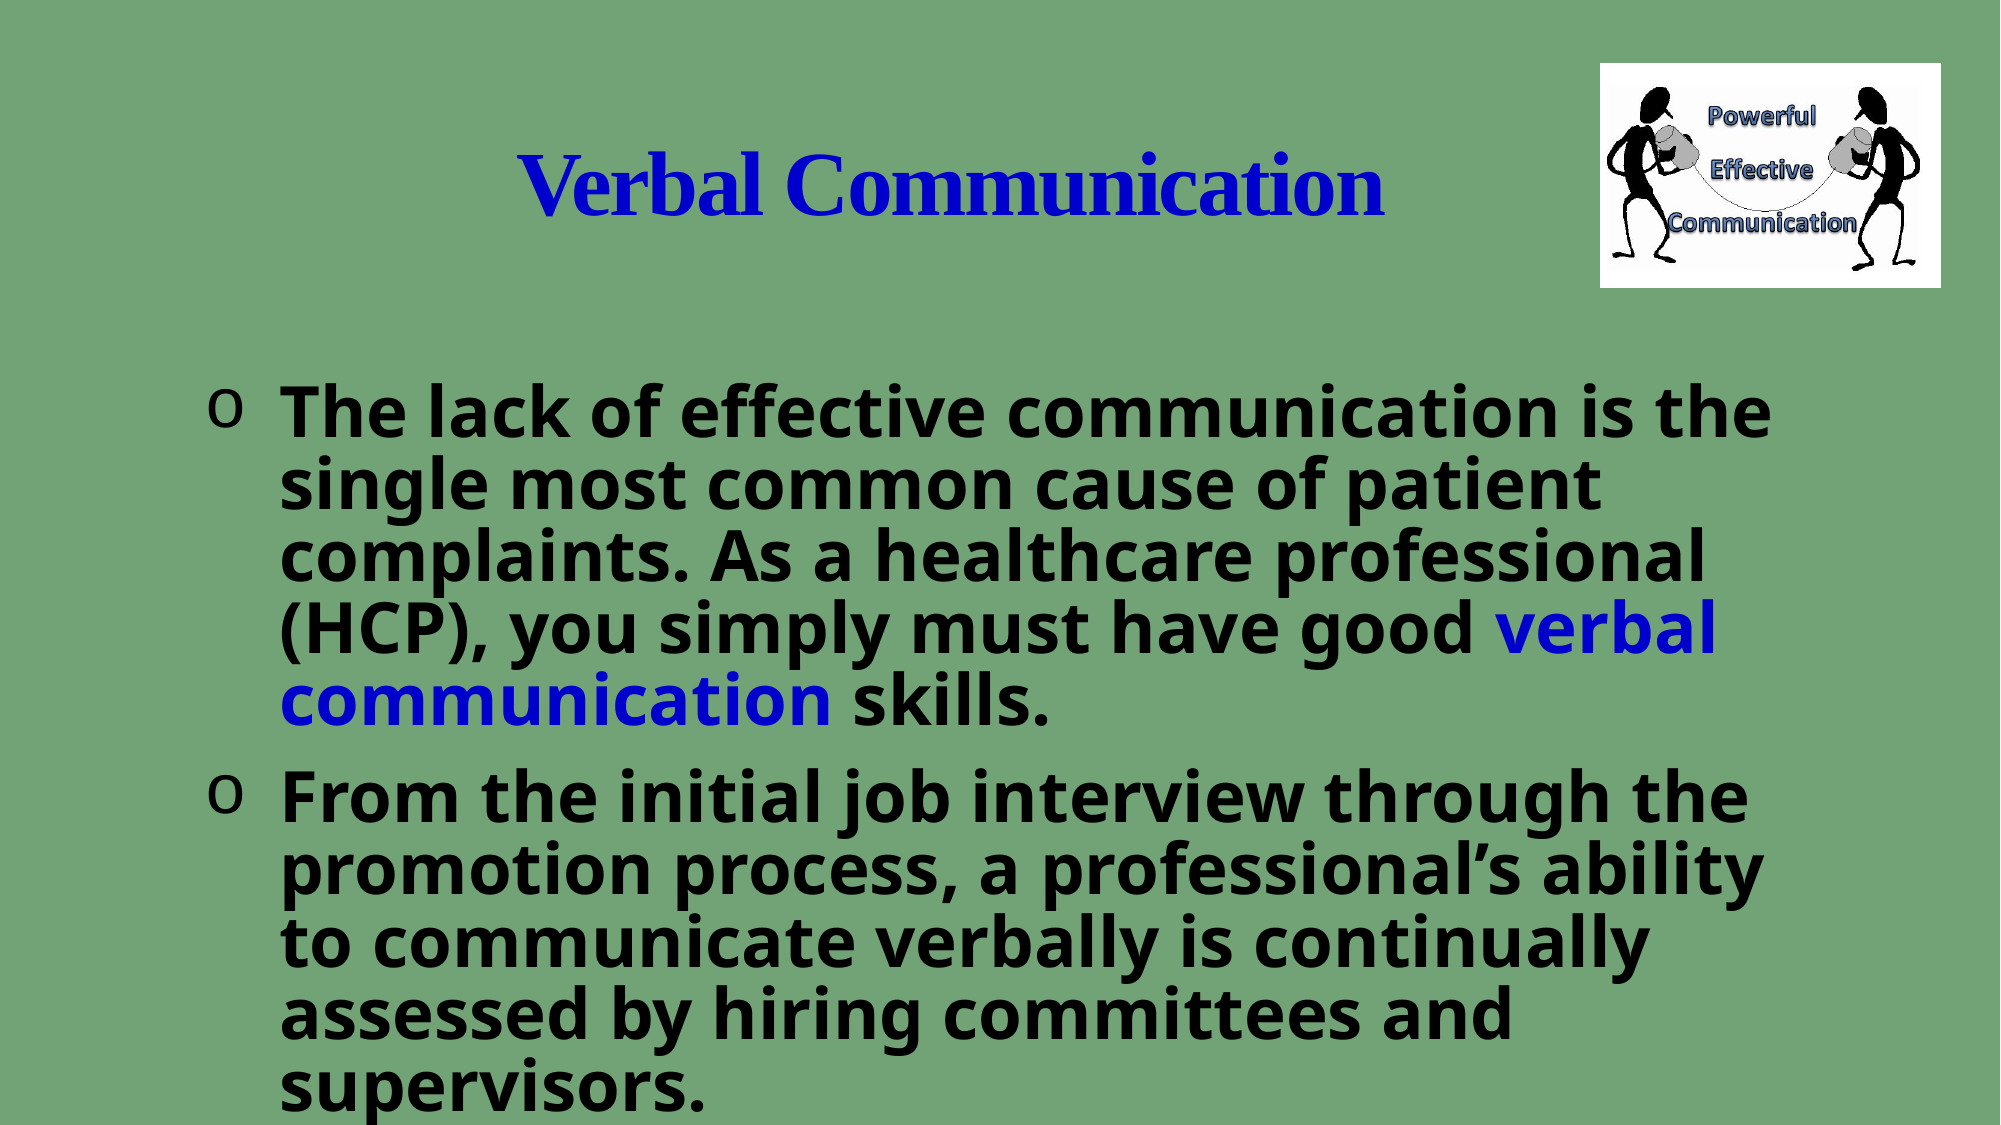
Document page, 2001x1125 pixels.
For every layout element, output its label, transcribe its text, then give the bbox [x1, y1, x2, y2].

subtitle The lack of effective communication is the single most common cause of patient complaints. As a healthcare professional (HCP), you simply must have good verbal communication skills. From the initial job interview through the promotion process, a professional’s ability to communicate verbally is continually assessed by hiring committees and supervisors. [189, 371, 1828, 983]
title Verbal Communication [227, 105, 1600, 241]
picture [1600, 63, 1941, 288]
